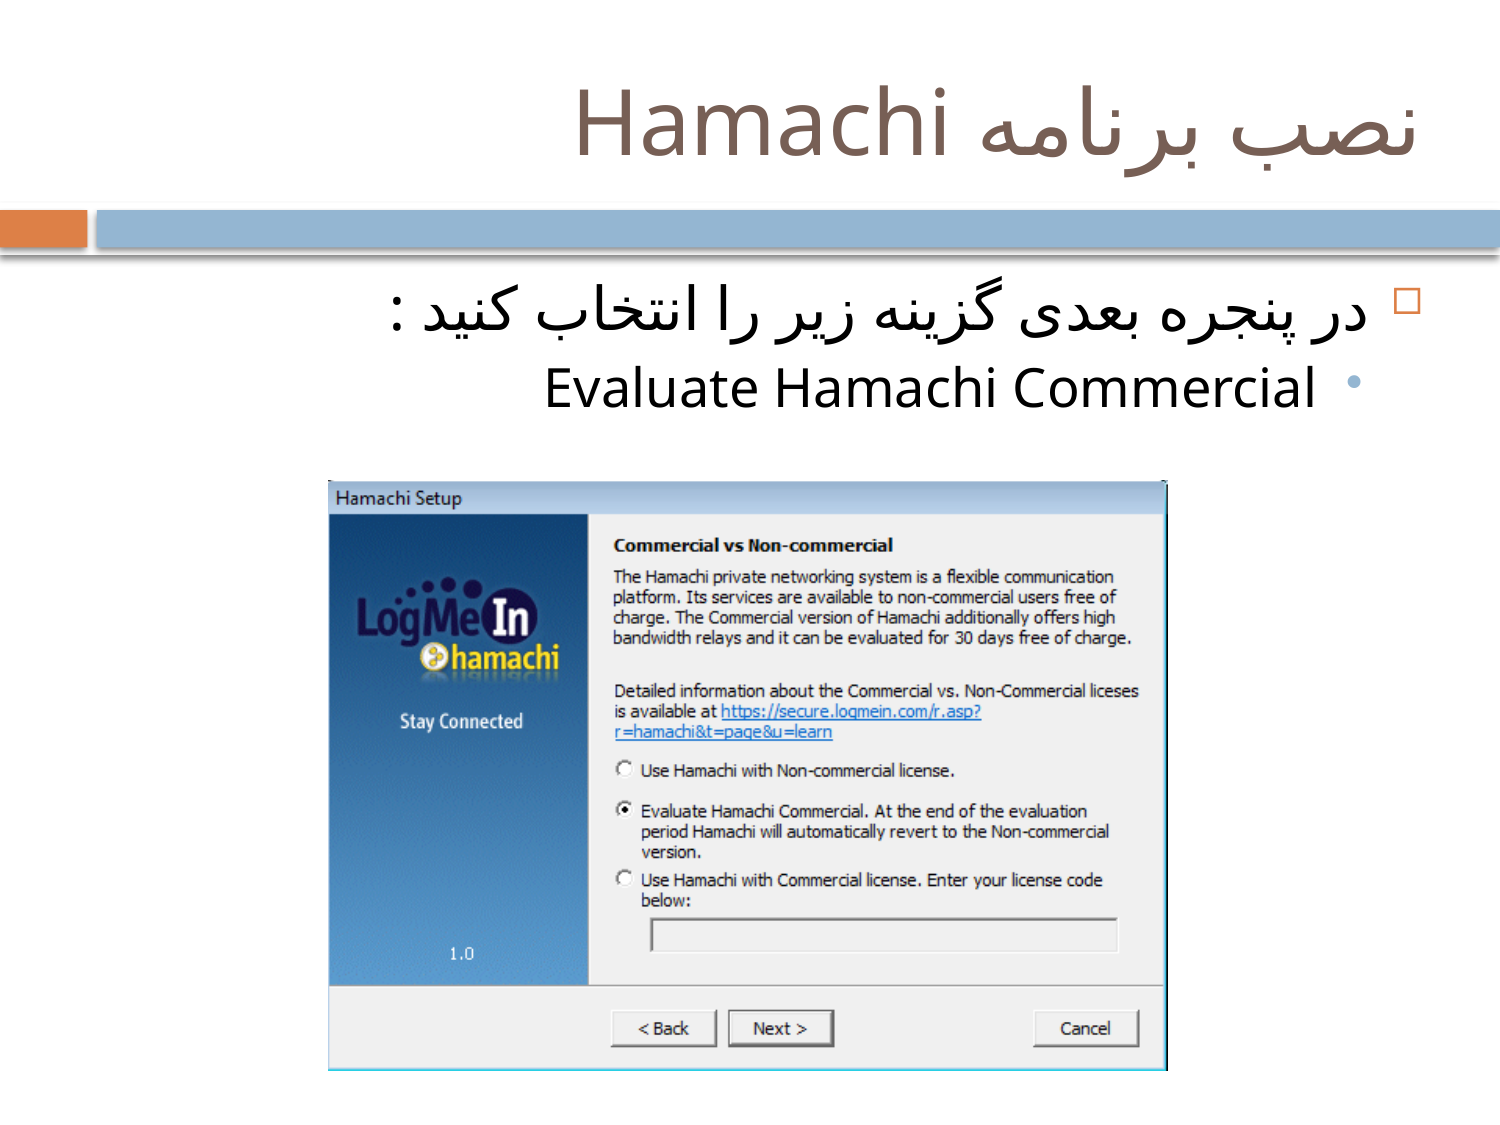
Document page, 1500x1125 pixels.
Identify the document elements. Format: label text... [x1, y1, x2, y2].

picture [327, 480, 1168, 1072]
list در پنجره بعدی گزینه زیر را انتخاب کنید : Evaluate Hamachi Commercial [100, 262, 1438, 1000]
title نصب برنامه Hamachi [100, 37, 1438, 200]
